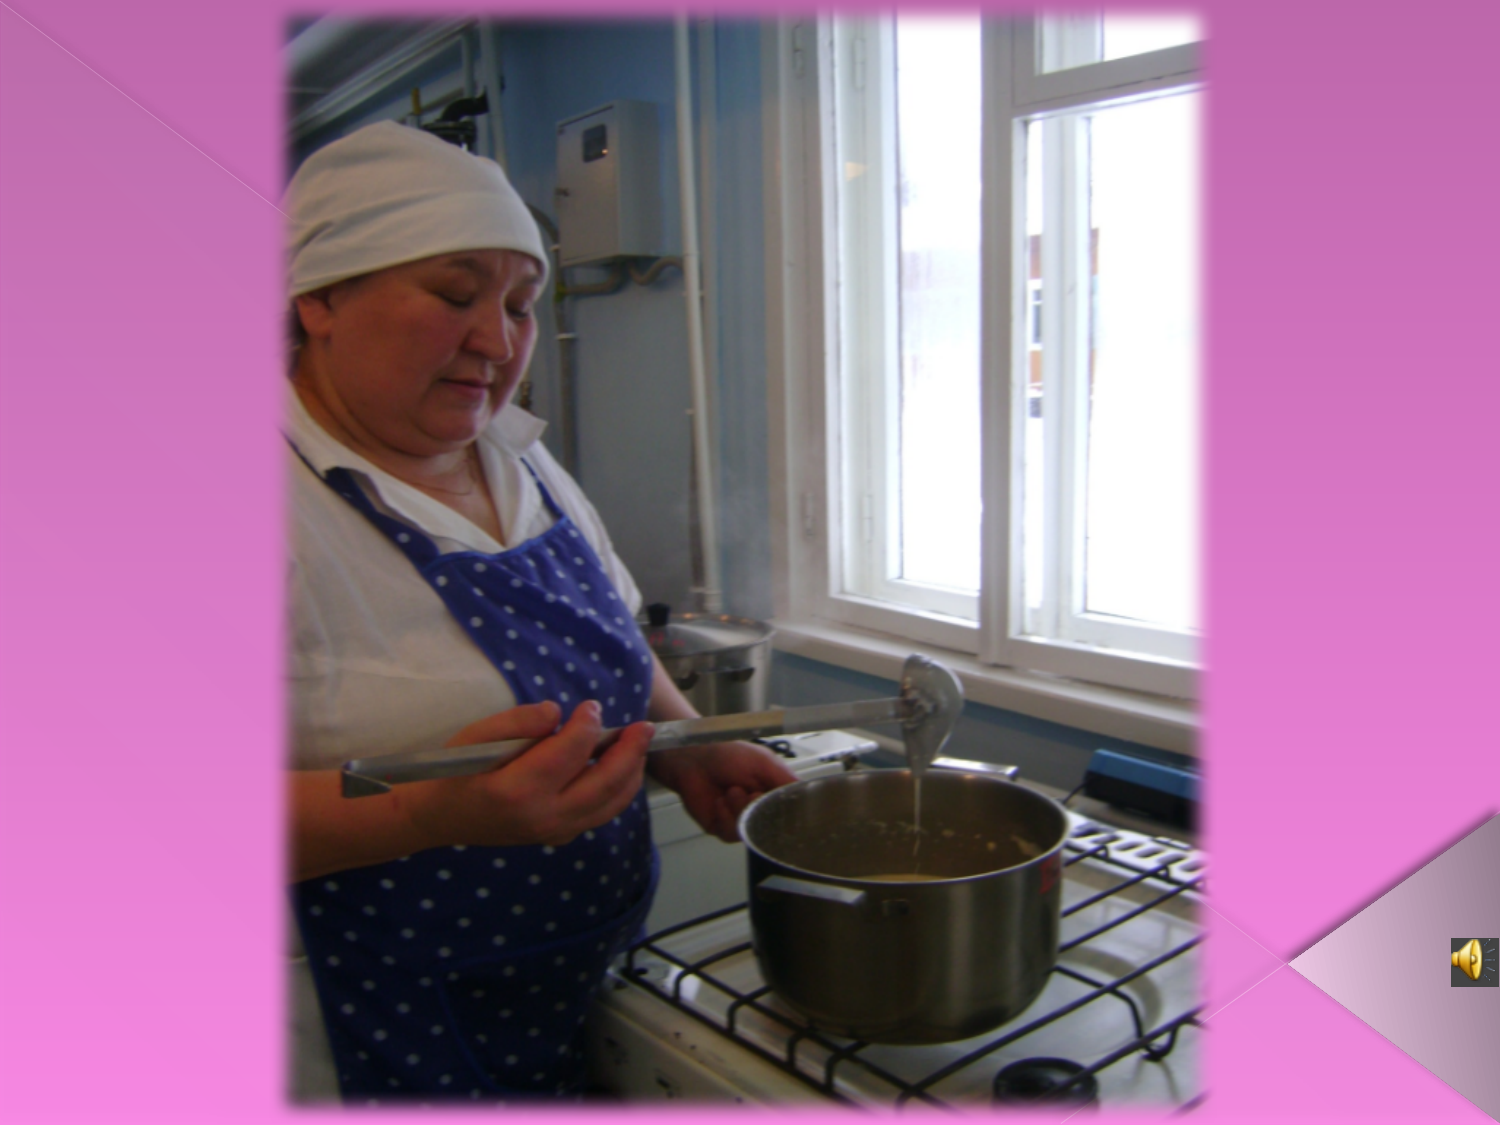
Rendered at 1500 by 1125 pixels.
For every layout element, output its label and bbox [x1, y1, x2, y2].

picture [181, 27, 1307, 1096]
picture [1449, 937, 1500, 988]
